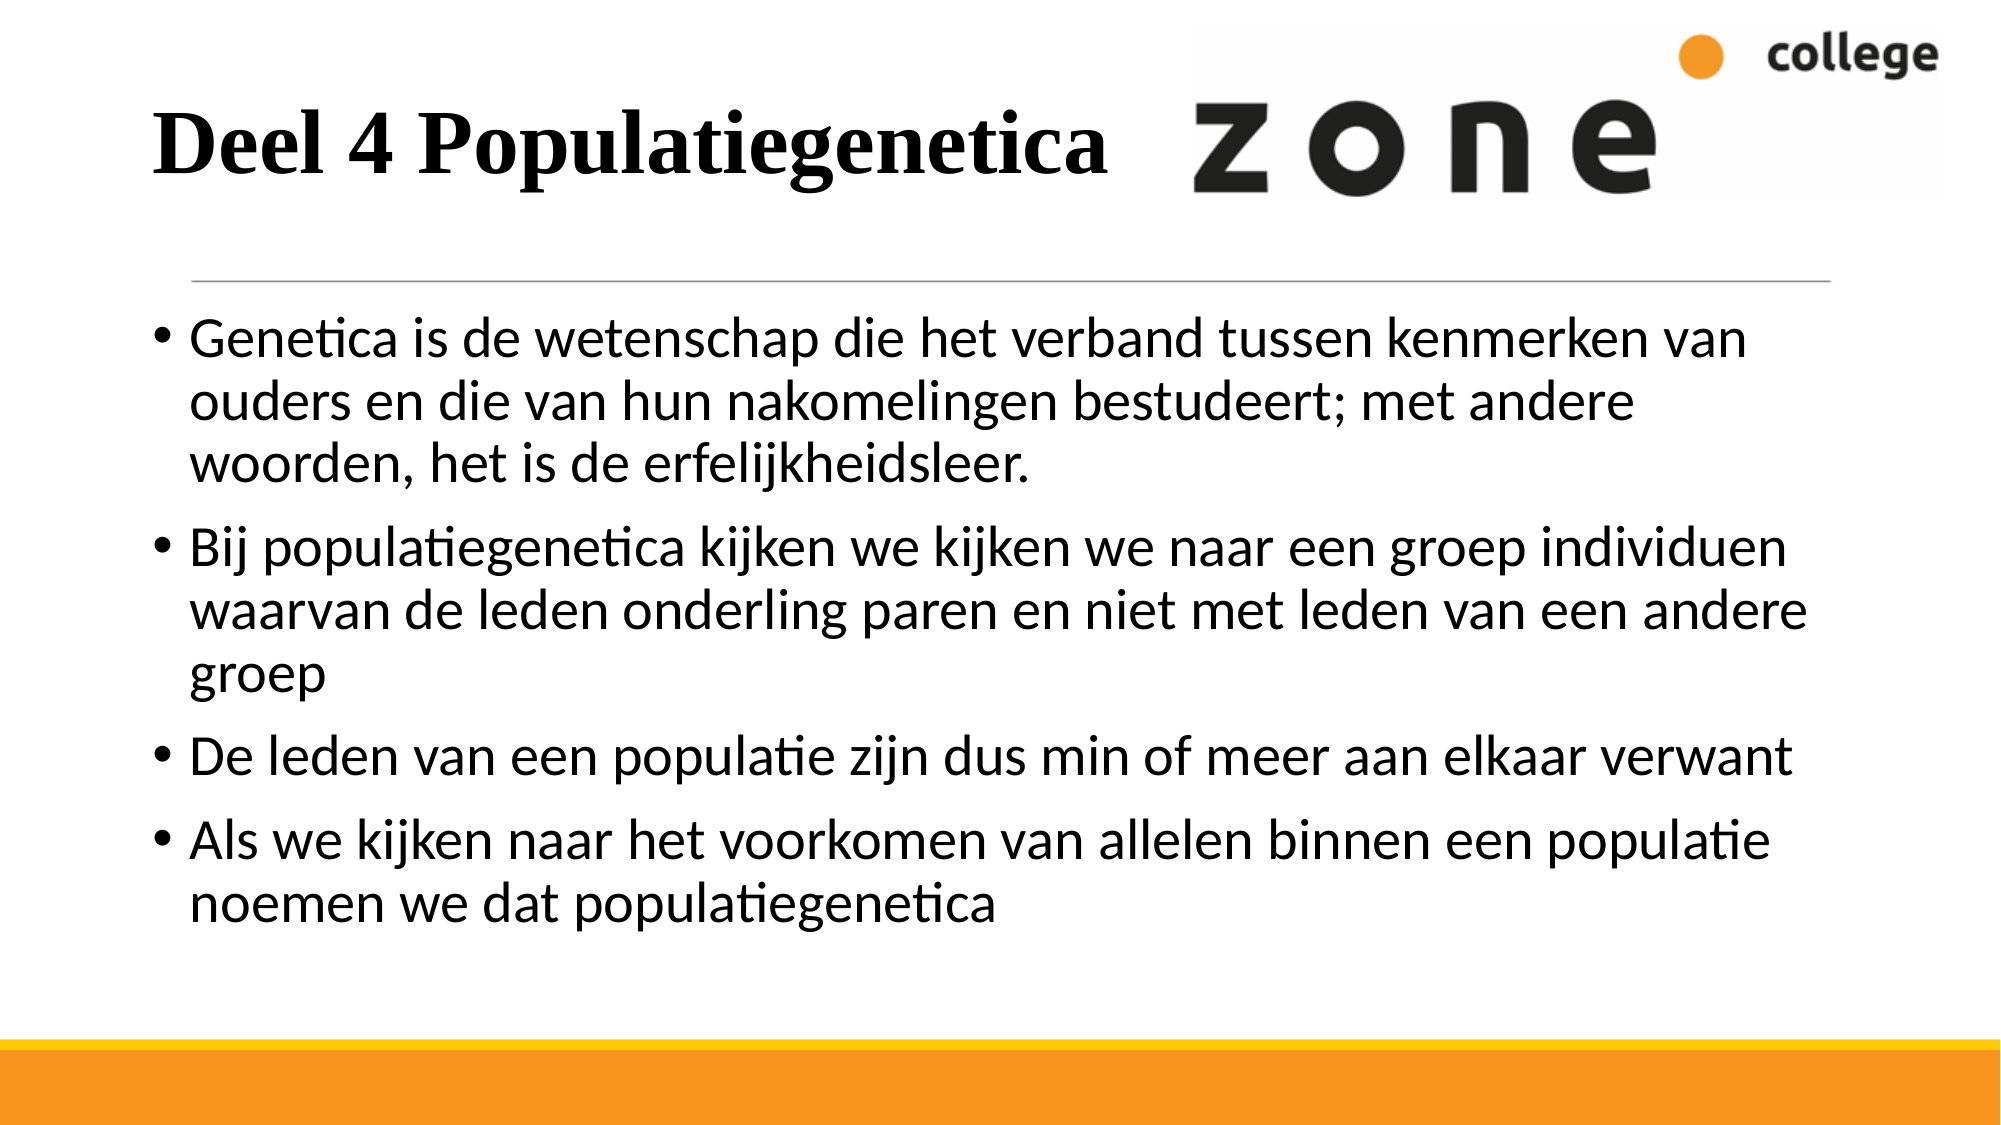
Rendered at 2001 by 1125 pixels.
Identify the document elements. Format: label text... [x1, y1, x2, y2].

list Genetica is de wetenschap die het verband tussen kenmerken van ouders en die van hun nakomelingen bestudeert; met andere woorden, het is de erfelijkheidsleer. Bij populatiegenetica kijken we kijken we naar een groep individuen waarvan de leden onderling paren en niet met leden van een andere groep De leden van een populatie zijn dus min of meer aan elkaar verwant Als we kijken naar het voorkomen van allelen binnen een populatie noemen we dat populatiegenetica [137, 299, 1863, 1014]
title Deel 4 Populatiegenetica [137, 59, 1863, 278]
picture [0, 0, 2001, 1125]
